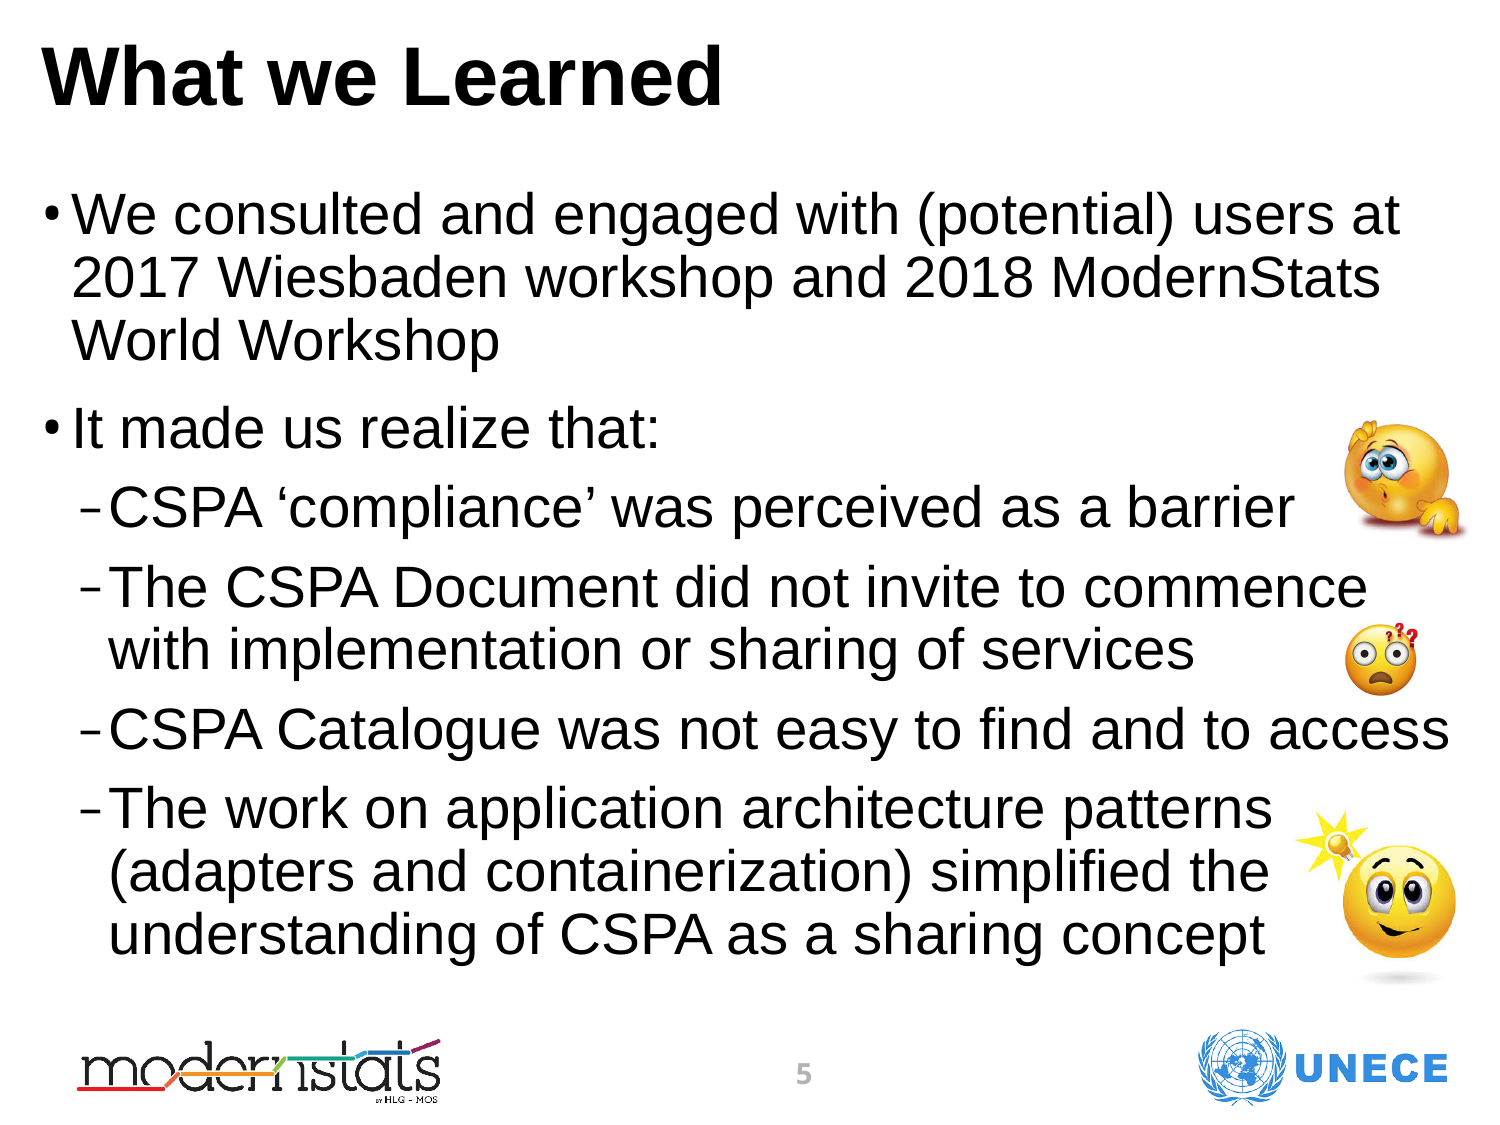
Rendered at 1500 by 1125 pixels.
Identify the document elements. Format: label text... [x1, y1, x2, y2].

picture [1286, 810, 1463, 987]
list We consulted and engaged with (potential) users at 2017 Wiesbaden workshop and 2018 ModernStats World Workshop It made us realize that: CSPA ‘compliance’ was perceived as a barrier The CSPA Document did not invite to commence with implementation or sharing of services CSPA Catalogue was not easy to find and to access The work on application architecture patterns (adapters and containerization) simplified the understanding of CSPA as a sharing concept [41, 184, 1459, 1030]
slide_number 5 [490, 1045, 828, 1105]
picture [1304, 619, 1459, 702]
title What we Learned [41, 33, 1459, 157]
picture [76, 1034, 441, 1106]
picture [1328, 403, 1483, 558]
picture [1198, 1030, 1447, 1106]
